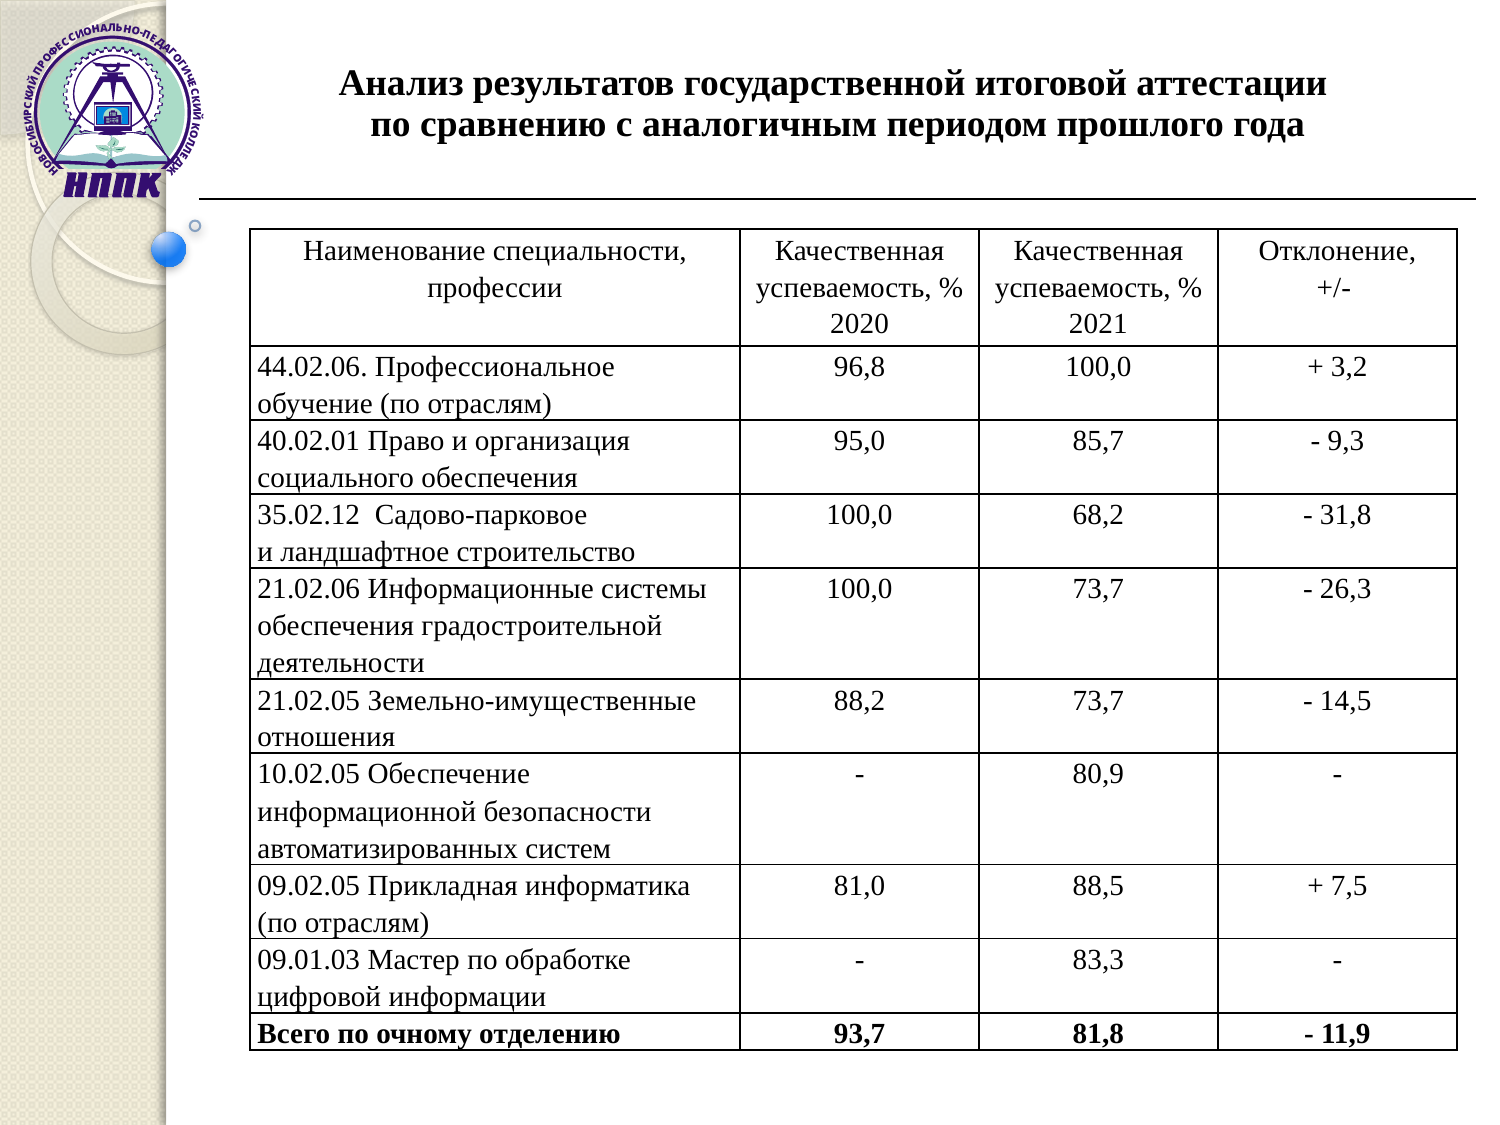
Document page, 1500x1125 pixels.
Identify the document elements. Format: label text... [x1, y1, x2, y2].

table_cell 68,2 [980, 495, 1217, 567]
table_cell - 26,3 [1219, 569, 1456, 678]
table_cell + 3,2 [1219, 347, 1456, 419]
table_cell 44.02.06. Профессиональное обучение (по отраслям) [251, 347, 739, 419]
table_cell - [1219, 939, 1456, 1012]
table_cell 85,7 [980, 421, 1217, 493]
table_cell - [741, 754, 978, 864]
table_cell - 11,9 [1219, 1014, 1456, 1049]
table_header Качественная успеваемость, % 2020 [741, 230, 978, 345]
table_cell 81,0 [741, 865, 978, 938]
table_cell - 31,8 [1219, 495, 1456, 567]
table_cell 21.02.06 Информационные системы обеспечения градостроительной деятельности [251, 569, 739, 678]
table_cell 100,0 [741, 495, 978, 567]
table_cell 21.02.05 Земельно-имущественные отношения [251, 680, 739, 752]
table_cell - 14,5 [1219, 680, 1456, 752]
table_cell Всего по очному отделению [251, 1014, 739, 1049]
table_cell 40.02.01 Право и организация социального обеспечения [251, 421, 739, 493]
table_cell - [741, 939, 978, 1012]
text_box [23, 23, 204, 199]
table_cell - [1219, 754, 1456, 864]
table_cell 93,7 [741, 1014, 978, 1049]
table_header Отклонение, +/- [1219, 230, 1456, 345]
table_header Анализ результатов государственной итоговой аттестации по сравнению с аналогичным периодом прошлого года [211, 47, 1476, 198]
table_cell 09.01.03 Мастер по обработке цифровой информации [251, 939, 739, 1012]
table_cell 81,8 [980, 1014, 1217, 1049]
table_cell 88,5 [980, 865, 1217, 938]
table_header Качественная успеваемость, % 2021 [980, 230, 1217, 345]
table_cell 96,8 [741, 347, 978, 419]
table_cell - 9,3 [1219, 421, 1456, 493]
table_cell 83,3 [980, 939, 1217, 1012]
table_cell 10.02.05 Обеспечение информационной безопасности автоматизированных систем [251, 754, 739, 864]
table_cell + 7,5 [1219, 865, 1456, 938]
table_header Наименование специальности, профессии [251, 230, 739, 345]
table_cell 100,0 [741, 569, 978, 678]
table_cell 95,0 [741, 421, 978, 493]
table_cell 80,9 [980, 754, 1217, 864]
table_cell 09.02.05 Прикладная информатика (по отраслям) [251, 865, 739, 938]
table_cell 35.02.12 Садово-парковое и ландшафтное строительство [251, 495, 739, 567]
table_cell 73,7 [980, 680, 1217, 752]
table_cell 73,7 [980, 569, 1217, 678]
table_cell 100,0 [980, 347, 1217, 419]
table_cell 88,2 [741, 680, 978, 752]
